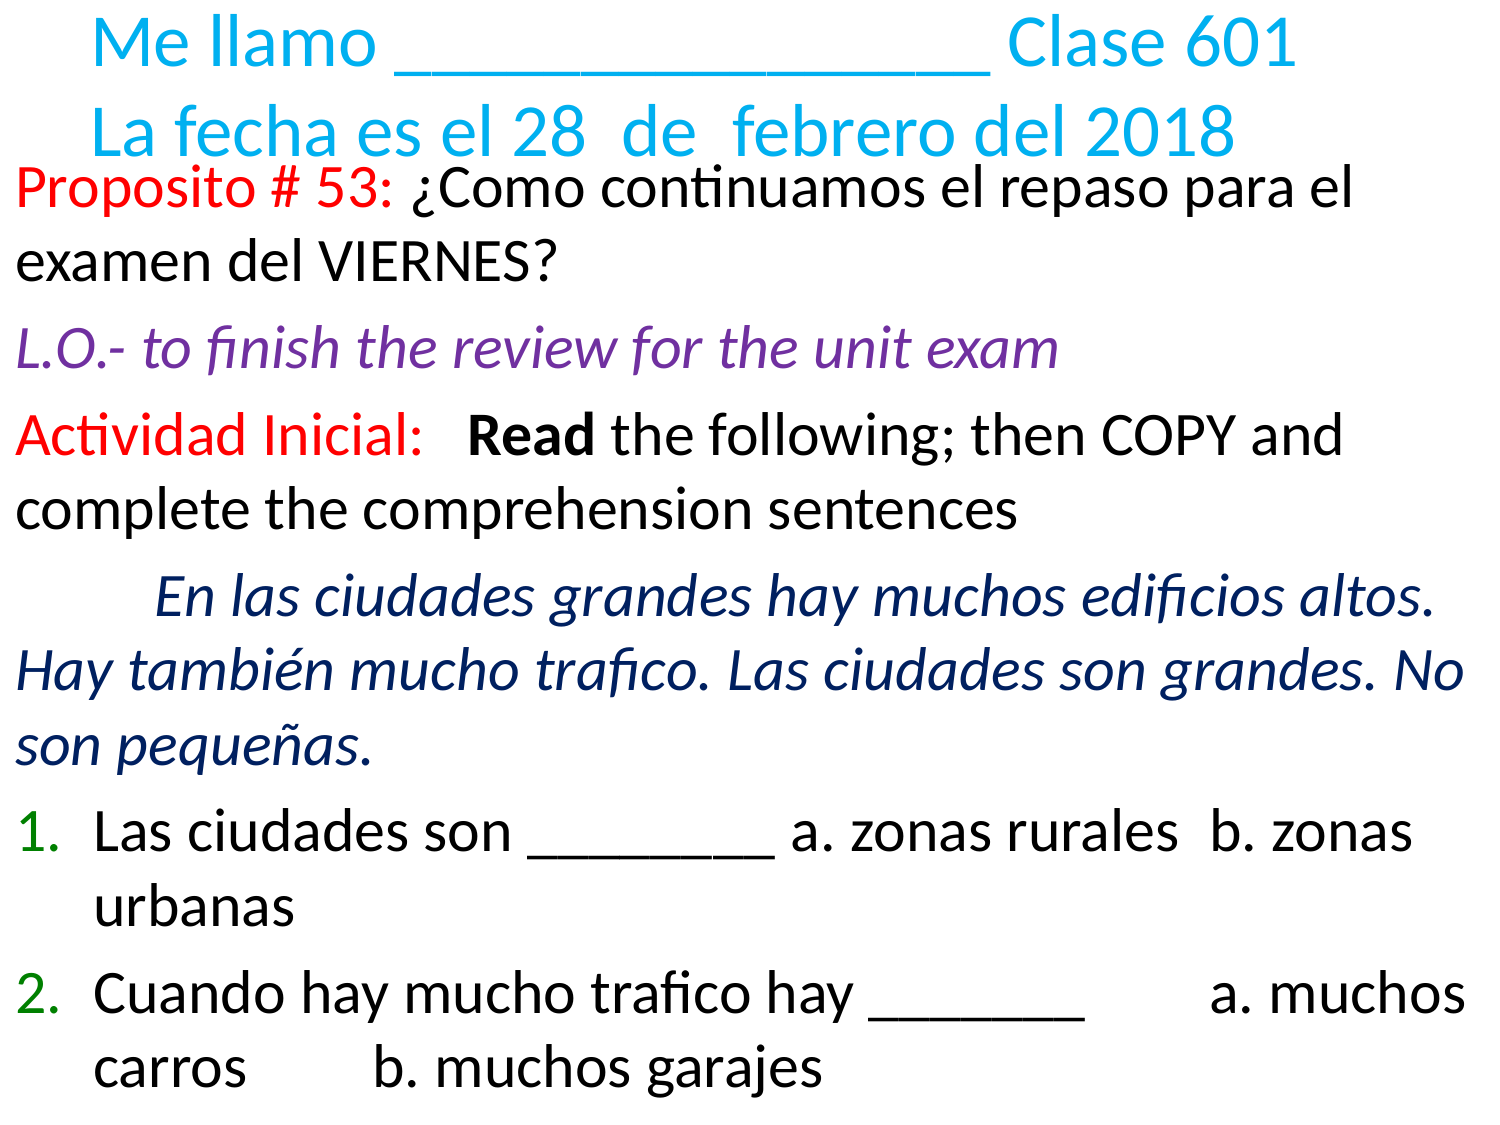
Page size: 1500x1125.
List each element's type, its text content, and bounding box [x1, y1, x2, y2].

title Me llamo ________________ Clase 601 La fecha es el 28 de febrero del 2018 [75, 0, 1425, 137]
list Proposito # 53: ¿Como continuamos el repaso para el examen del VIERNES? L.O.- to finish the review for the unit exam Actividad Inicial: Read the following; then COPY and complete the comprehension sentences En las ciudades grandes hay muchos edificios altos. Hay también mucho trafico. Las ciudades son grandes. No son pequeñas. Las ciudades son ________ a. zonas rurales b. zonas urbanas Cuando hay mucho trafico hay _______ a. muchos carros b. muchos garajes [0, 137, 1500, 1125]
